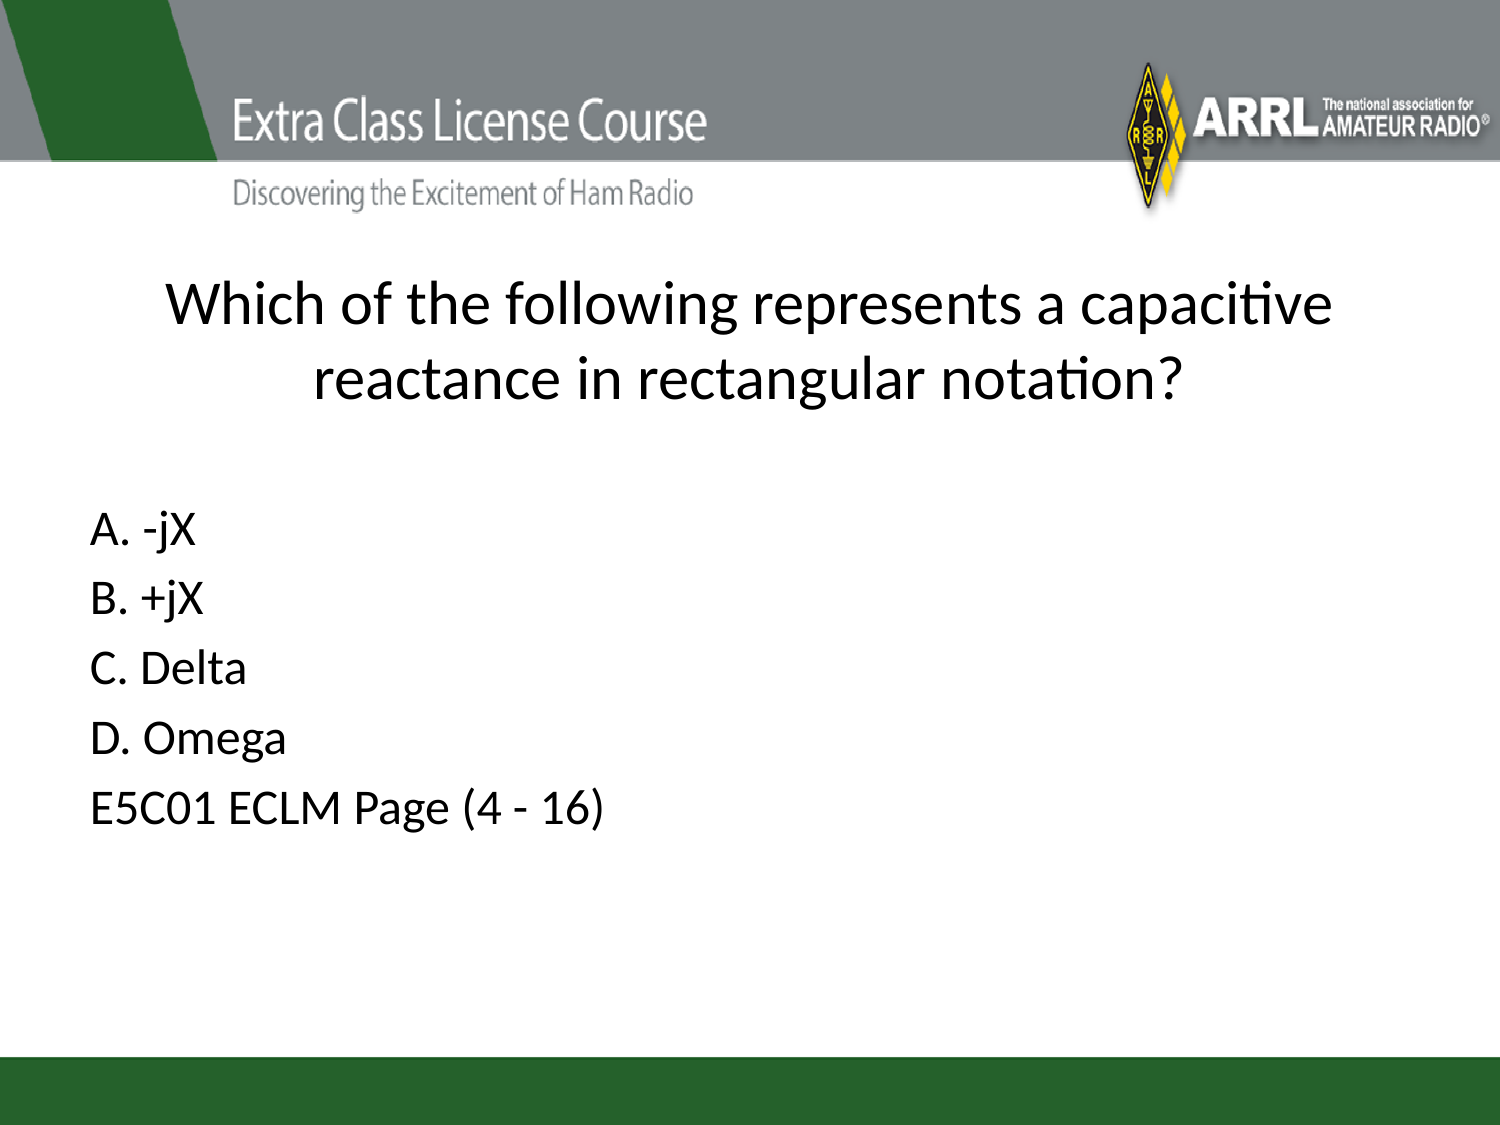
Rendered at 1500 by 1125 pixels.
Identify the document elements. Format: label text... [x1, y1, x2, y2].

title Which of the following represents a capacitive reactance in rectangular notation? [75, 254, 1425, 435]
list A. -jX B. +jX C. Delta D. Omega E5C01 ECLM Page (4 - 16) [75, 487, 1425, 1005]
picture [0, 0, 1500, 1125]
